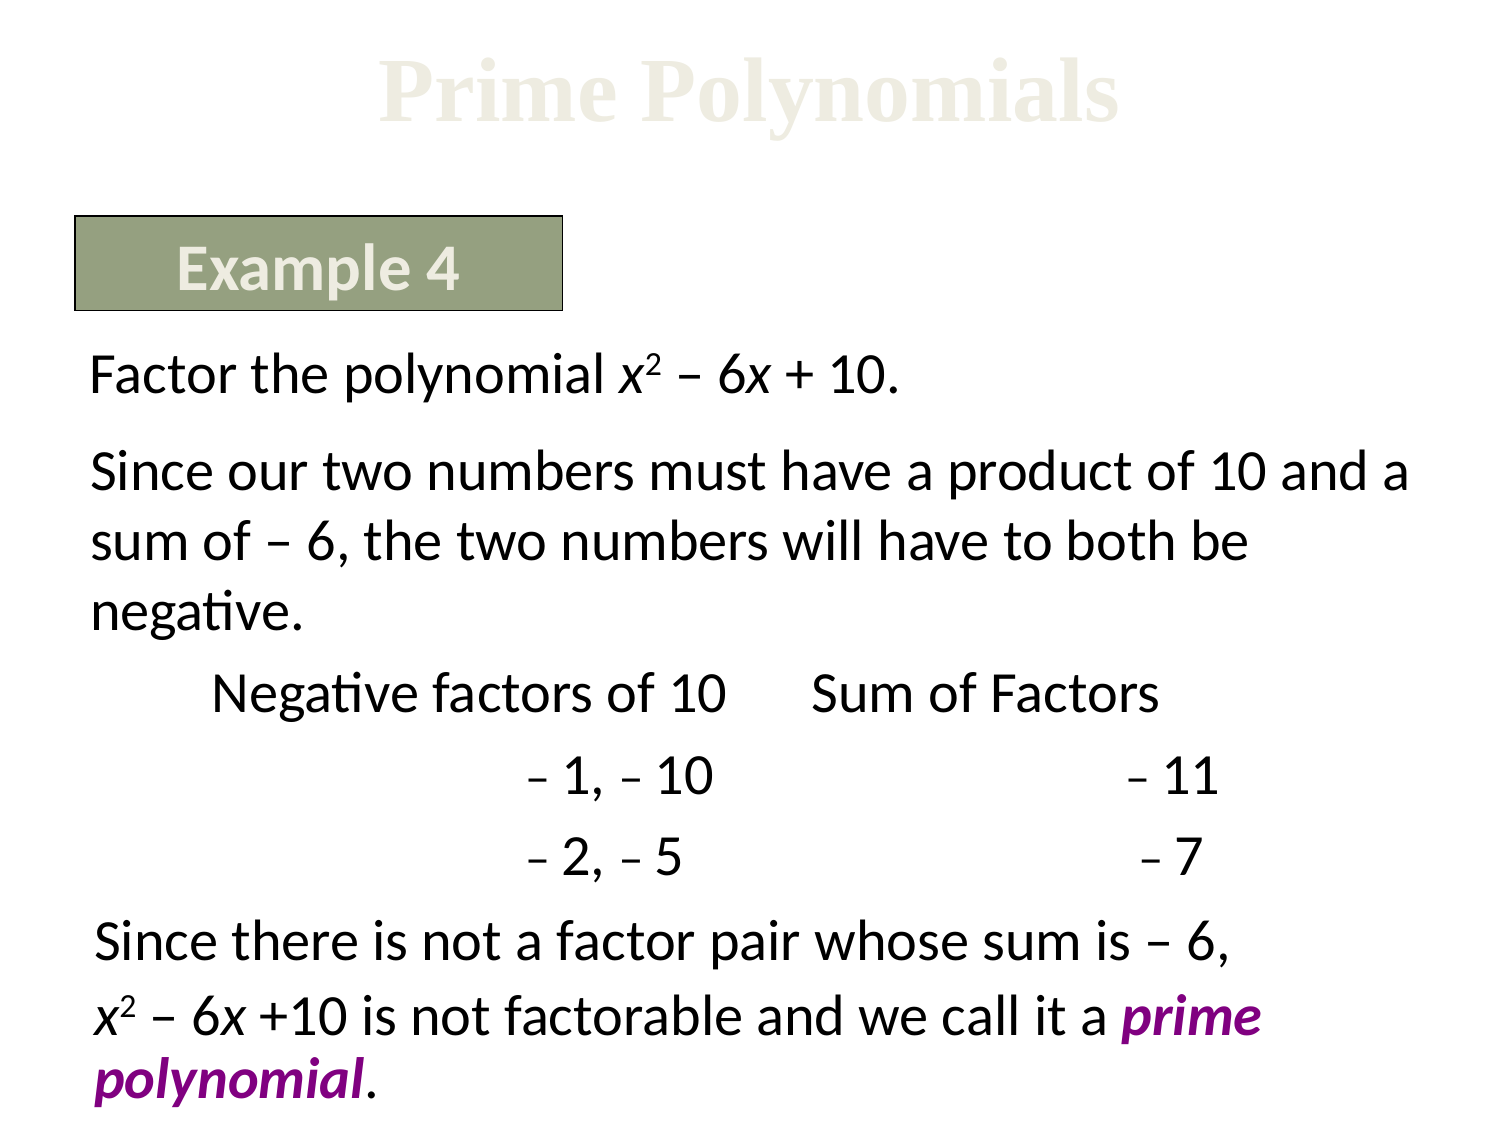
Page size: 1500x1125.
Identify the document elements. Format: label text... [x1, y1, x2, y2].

text_box Prime Polynomials [74, 35, 1425, 136]
text_box Since there is not a factor pair whose sum is – 6, x2 – 6x +10 is not factorable and we call it a prime polynomial. [79, 903, 1467, 1119]
list Since our two numbers must have a product of 10 and a sum of – 6, the two numbers will have to both be negative. Negative factors of 10 Sum of Factors – 1, – 10 – 11 – 2, – 5 – 7 [75, 425, 1475, 913]
text_box Example 4 [75, 215, 563, 311]
text_box Factor the polynomial x2 – 6x + 10. [75, 327, 1388, 413]
